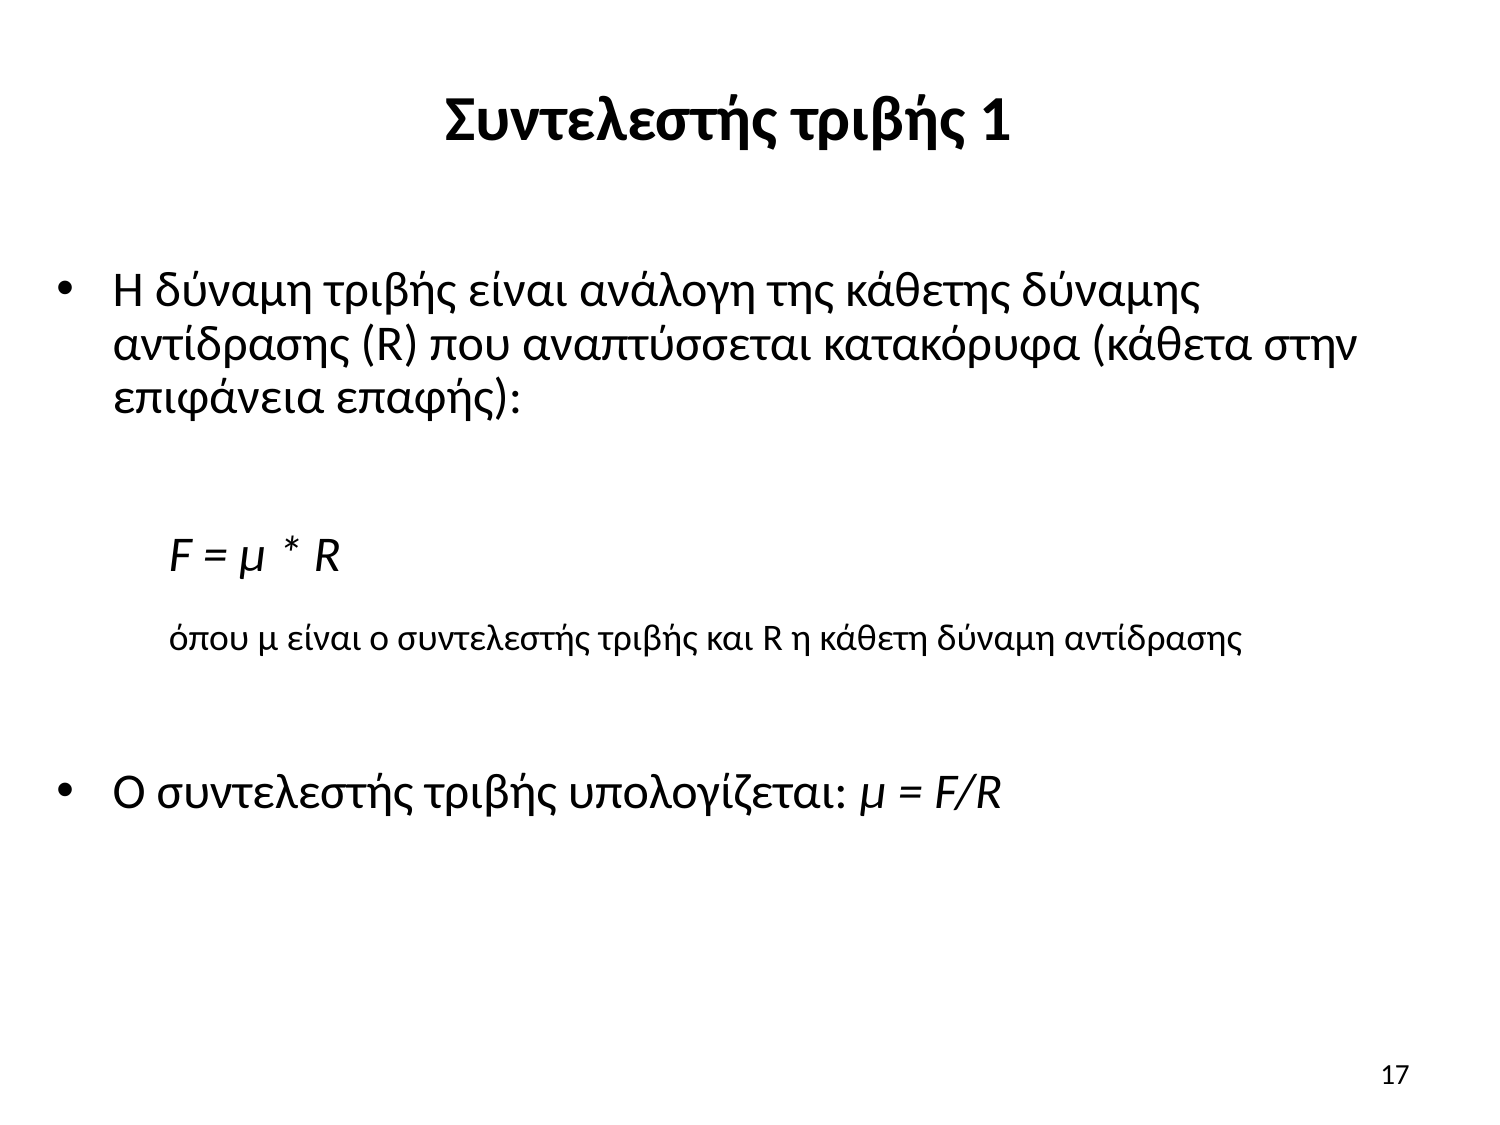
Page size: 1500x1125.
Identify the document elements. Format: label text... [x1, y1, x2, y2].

title Συντελεστής τριβής 1 [54, 68, 1405, 161]
list Η δύναμη τριβής είναι ανάλογη της κάθετης δύναμης αντίδρασης (R) που αναπτύσσεται κατακόρυφα (κάθετα στην επιφάνεια επαφής): F = μ * R όπου μ είναι ο συντελεστής τριβής και R η κάθετη δύναμη αντίδρασης Ο συντελεστής τριβής υπολογίζεται: μ = F/R [41, 255, 1459, 1050]
slide_number 17 [1074, 1042, 1425, 1103]
